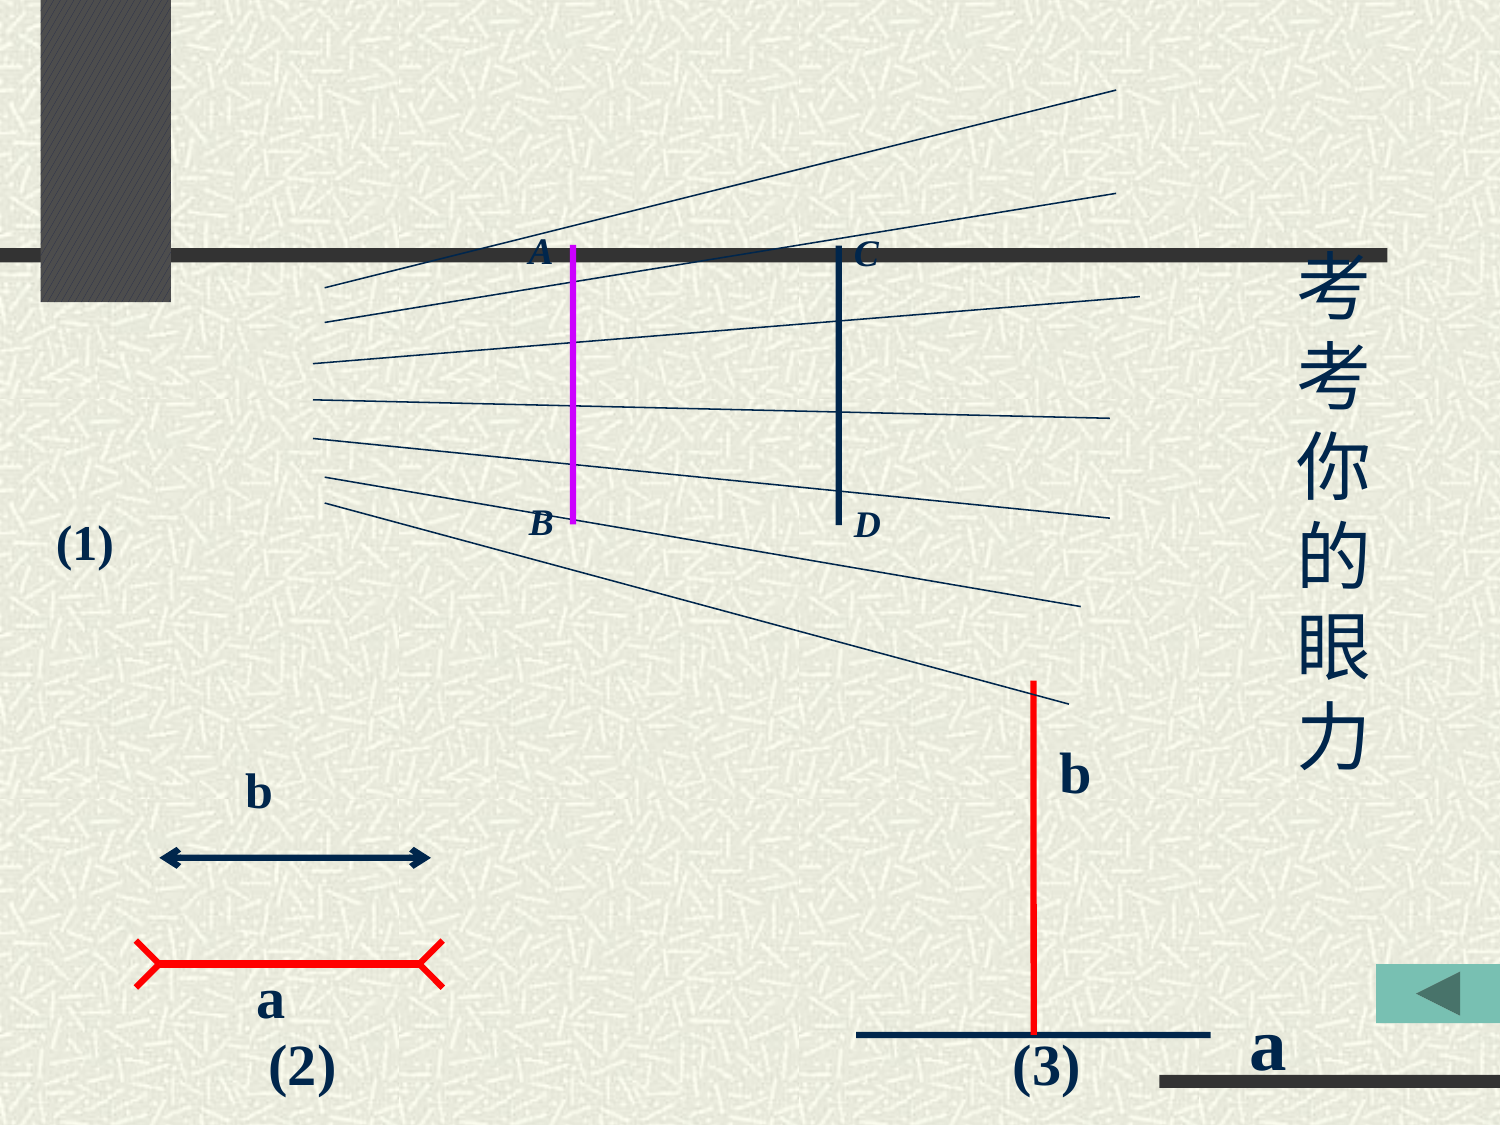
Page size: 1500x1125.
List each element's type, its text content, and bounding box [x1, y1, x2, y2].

text_box b [230, 751, 396, 827]
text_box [312, 89, 1141, 705]
picture [0, 0, 40, 248]
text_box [419, 940, 444, 988]
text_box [135, 940, 160, 988]
text_box (2) [253, 1019, 396, 1105]
text_box a [1234, 987, 1365, 1093]
picture [0, 0, 1500, 1125]
text_box (3) [998, 1019, 1140, 1105]
text_box b [1045, 727, 1235, 813]
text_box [513, 219, 597, 551]
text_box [838, 221, 970, 554]
text_box [159, 850, 431, 866]
text_box 考考你的眼力 [1281, 231, 1424, 787]
text_box (1) [41, 503, 288, 579]
text_box a [242, 952, 385, 1038]
text_box [1376, 964, 1500, 1024]
